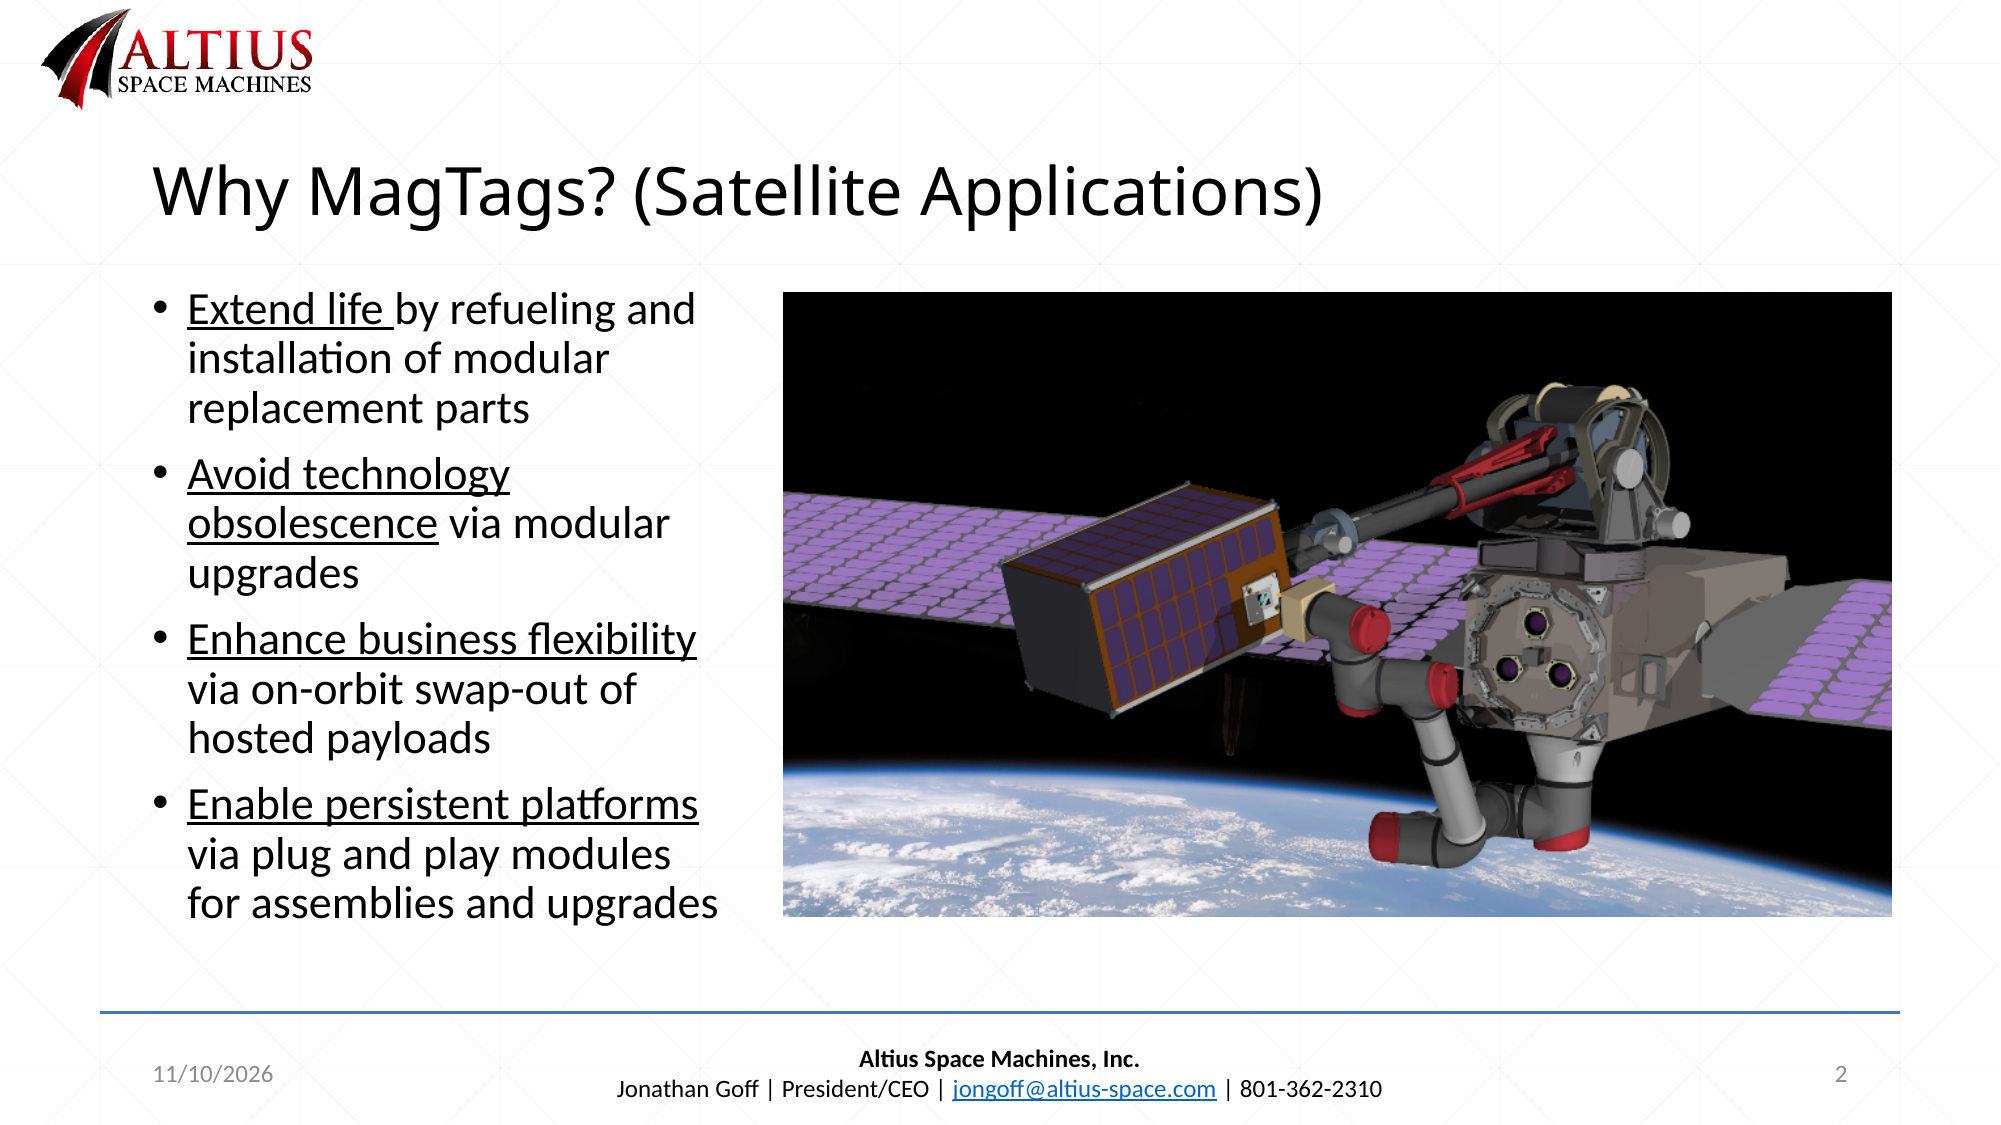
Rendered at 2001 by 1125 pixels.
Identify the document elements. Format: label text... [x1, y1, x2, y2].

text_box Altius Space Machines, Inc. Jonathan Goff | President/CEO | jongoff@altius-space.com | 801-362-2310 [587, 1042, 1413, 1103]
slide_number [137, 1042, 587, 1103]
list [782, 292, 1892, 917]
title Why MagTags? (Satellite Applications) [137, 110, 1863, 278]
slide_number 2 [1413, 1042, 1863, 1103]
picture [36, 5, 317, 111]
list Extend life by refueling and installation of modular replacement parts Avoid technology obsolescence via modular upgrades Enhance business flexibility via on-orbit swap-out of hosted payloads Enable persistent platforms via plug and play modules for assemblies and upgrades [137, 277, 736, 992]
